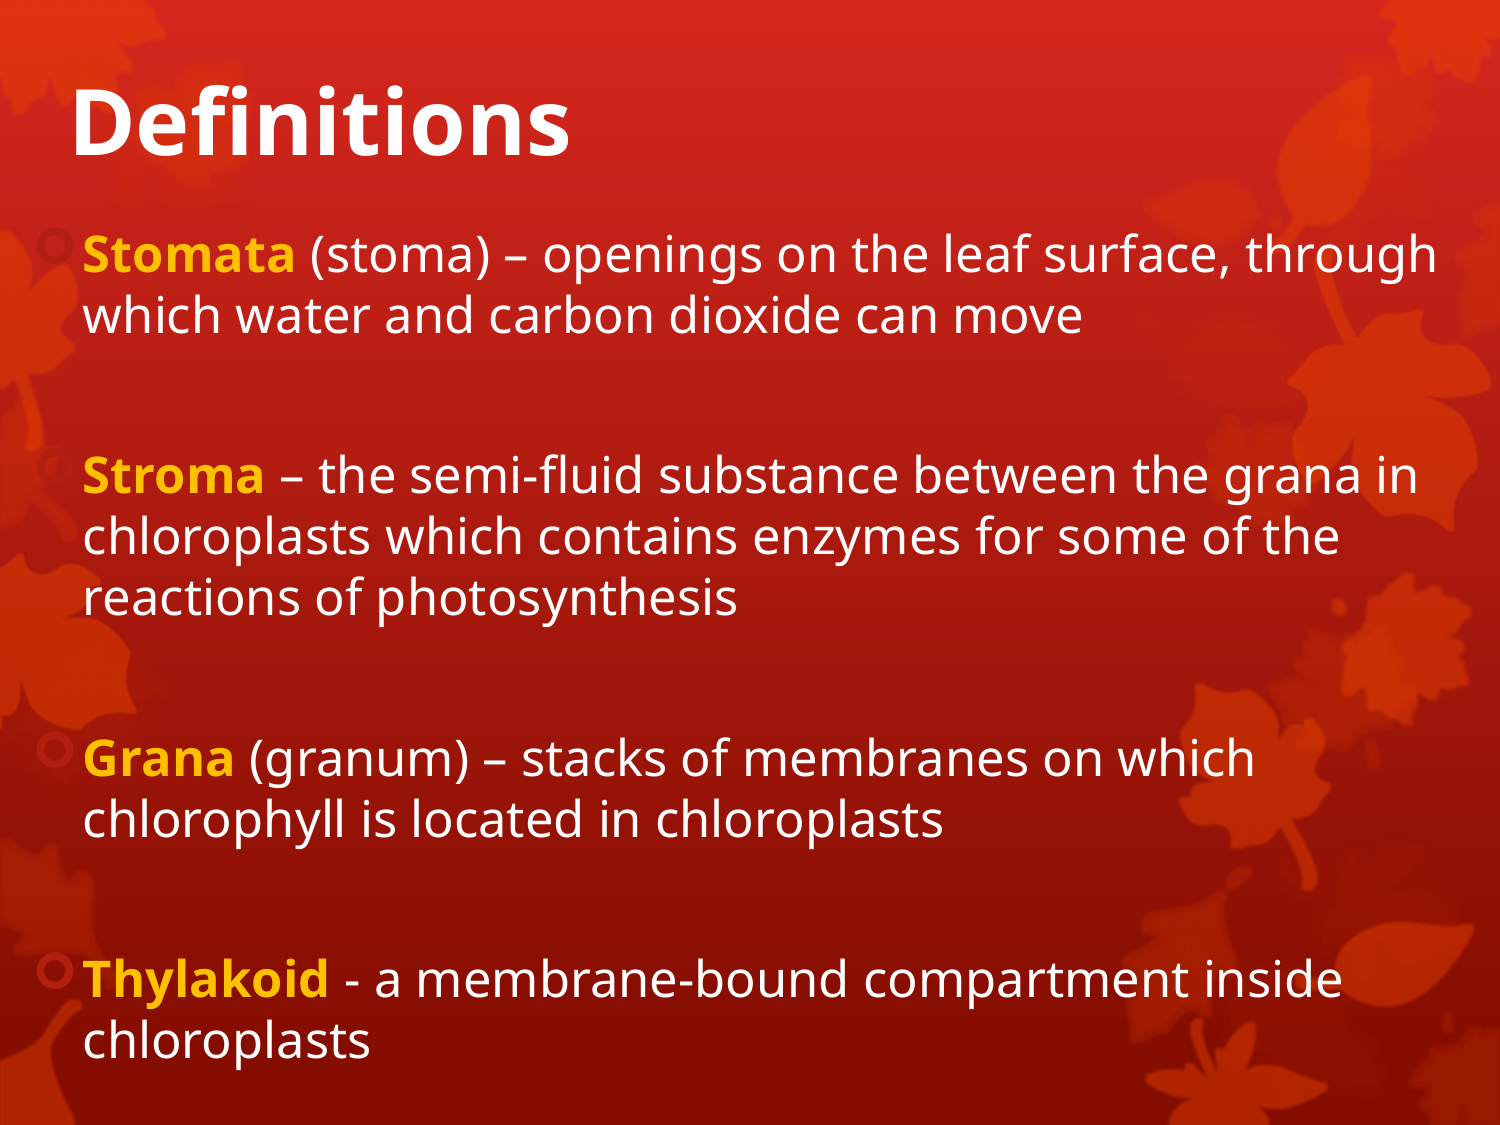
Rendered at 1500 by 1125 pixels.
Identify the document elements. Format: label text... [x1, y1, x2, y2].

title Definitions [53, 42, 1222, 195]
list Stomata (stoma) – openings on the leaf surface, through which water and carbon dioxide can move Stroma – the semi-fluid substance between the grana in chloroplasts which contains enzymes for some of the reactions of photosynthesis Grana (granum) – stacks of membranes on which chlorophyll is located in chloroplasts Thylakoid - a membrane-bound compartment inside chloroplasts [17, 208, 1483, 1083]
